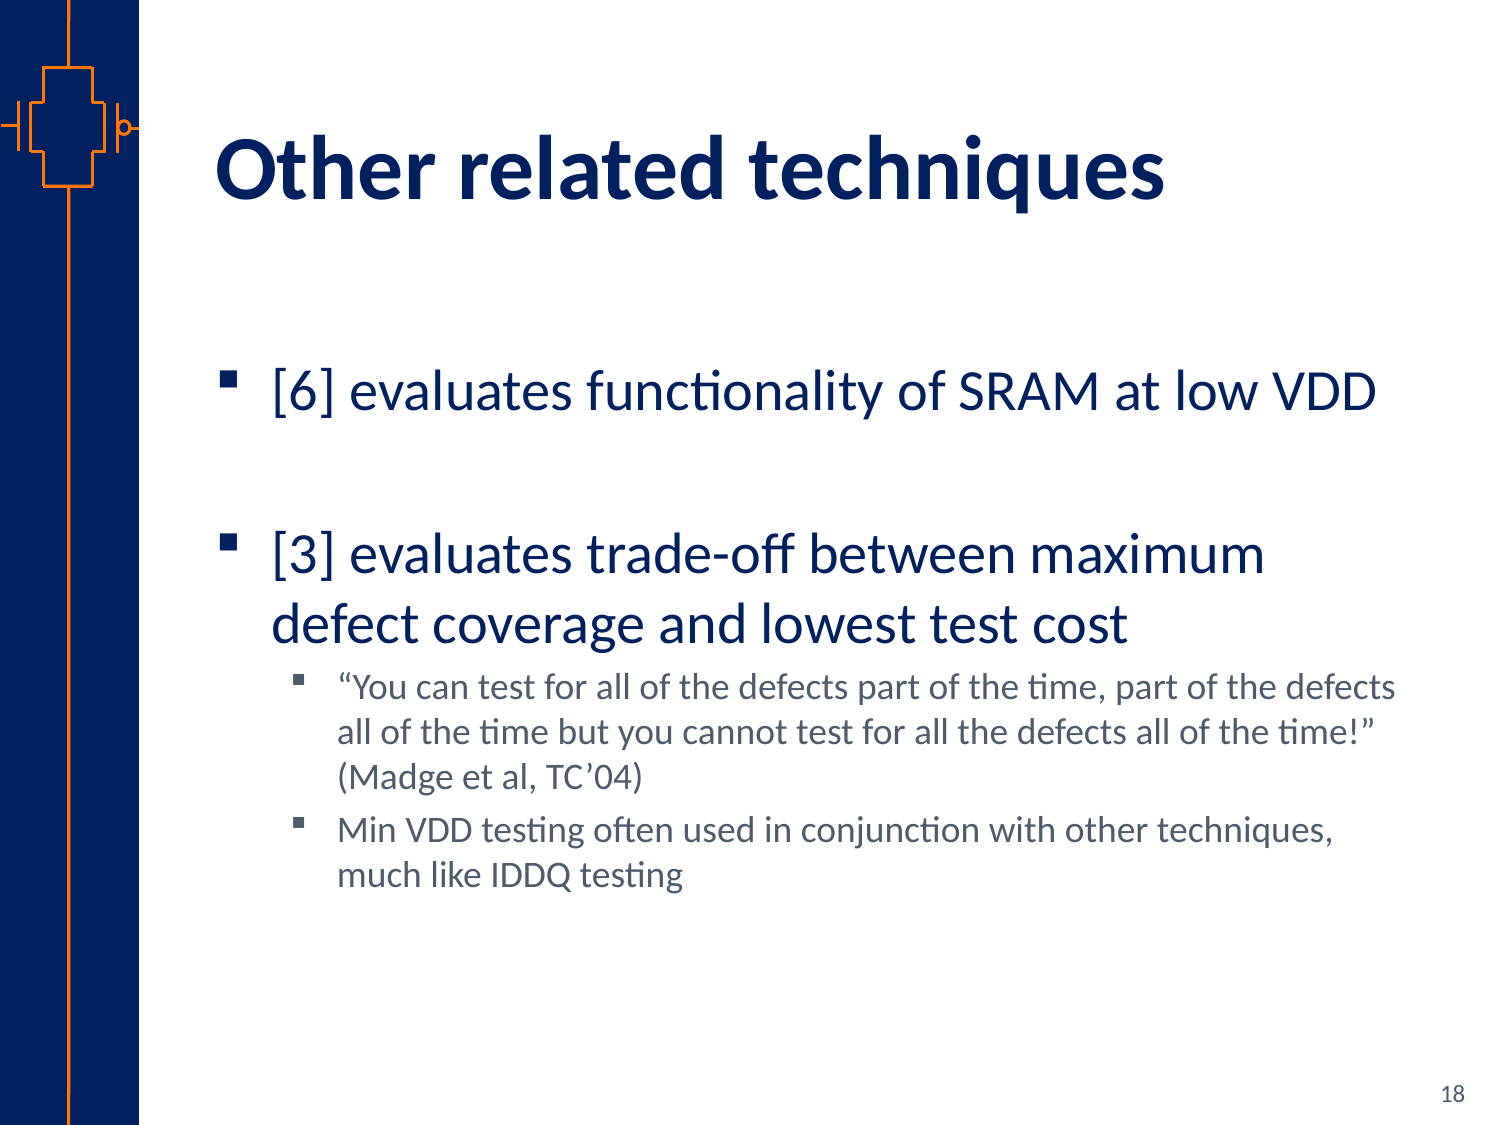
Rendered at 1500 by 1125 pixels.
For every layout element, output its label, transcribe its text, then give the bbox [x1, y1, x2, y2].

title Other related techniques [200, 37, 1388, 225]
list [6] evaluates functionality of SRAM at low VDD [3] evaluates trade-off between maximum defect coverage and lowest test cost “You can test for all of the defects part of the time, part of the defects all of the time but you cannot test for all the defects all of the time!” (Madge et al, TC’04) Min VDD testing often used in conjunction with other techniques, much like IDDQ testing [200, 262, 1425, 988]
slide_number 18 [1425, 1062, 1488, 1123]
